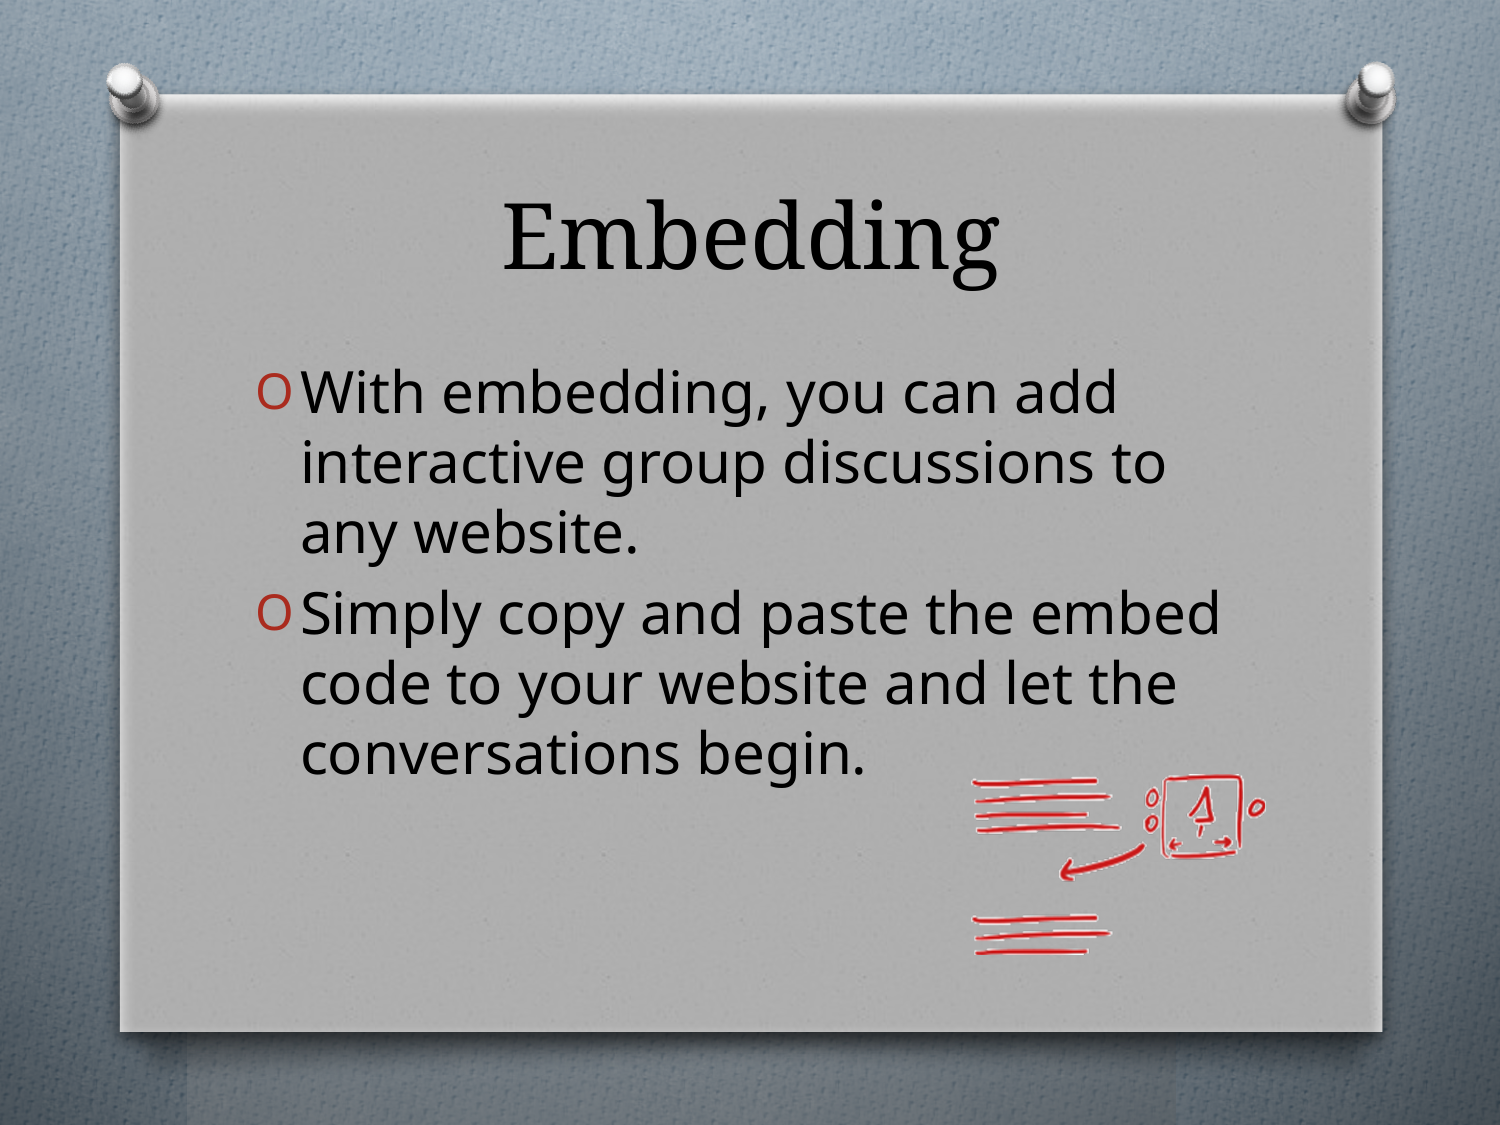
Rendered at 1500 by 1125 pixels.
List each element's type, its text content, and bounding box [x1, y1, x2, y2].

title Embedding [179, 134, 1323, 332]
list With embedding, you can add interactive group discussions to any website. Simply copy and paste the embed code to your website and let the conversations begin. [240, 347, 1257, 939]
picture [75, 29, 198, 153]
picture [1317, 35, 1439, 156]
picture [962, 774, 1275, 956]
